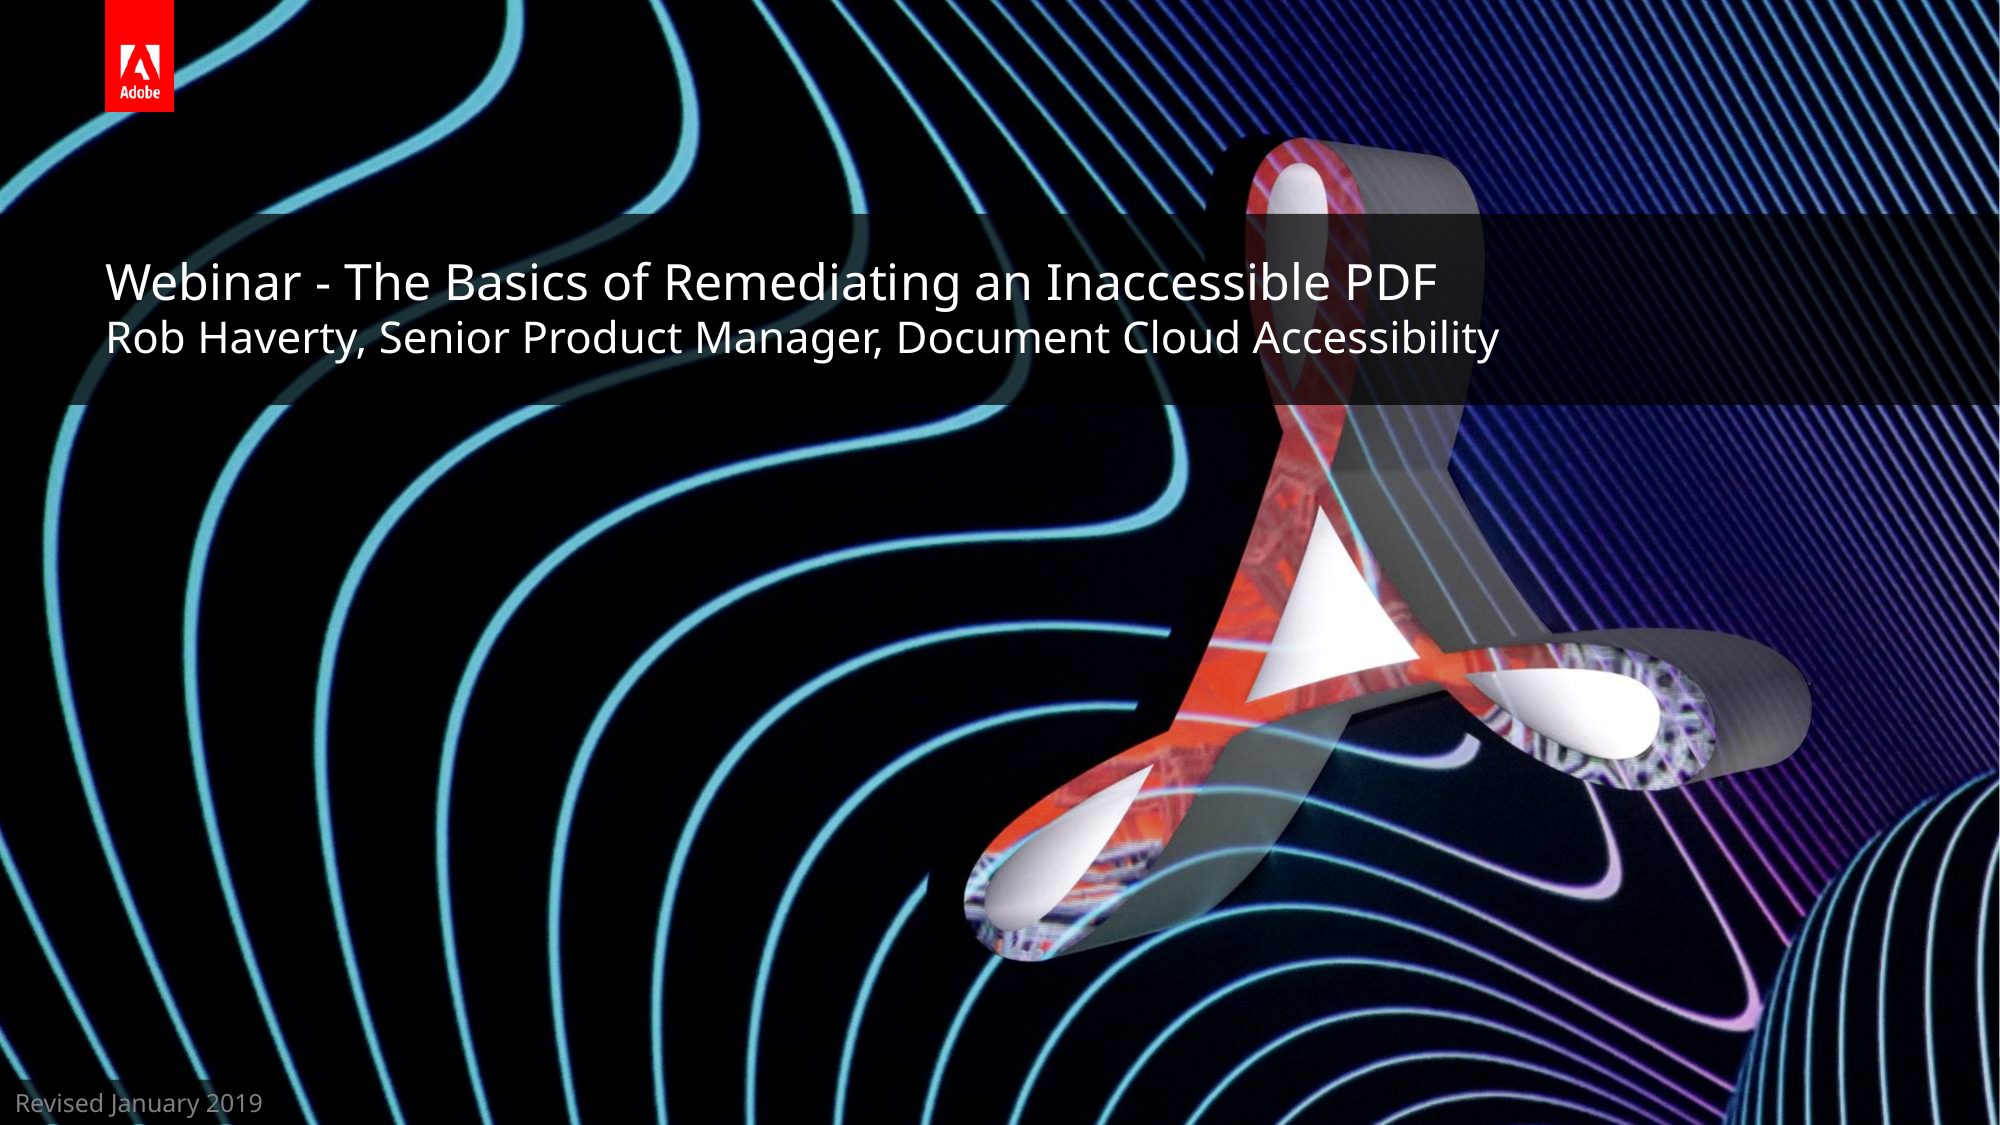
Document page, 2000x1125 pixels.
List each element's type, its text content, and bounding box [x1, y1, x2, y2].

subtitle Rob Haverty, Senior Product Manager, Document Cloud Accessibility [105, 310, 1897, 364]
picture [0, 0, 2000, 1125]
text_box Revised January 2019 [0, 1079, 283, 1125]
title Webinar - The Basics of Remediating an Inaccessible PDF [105, 250, 1897, 310]
